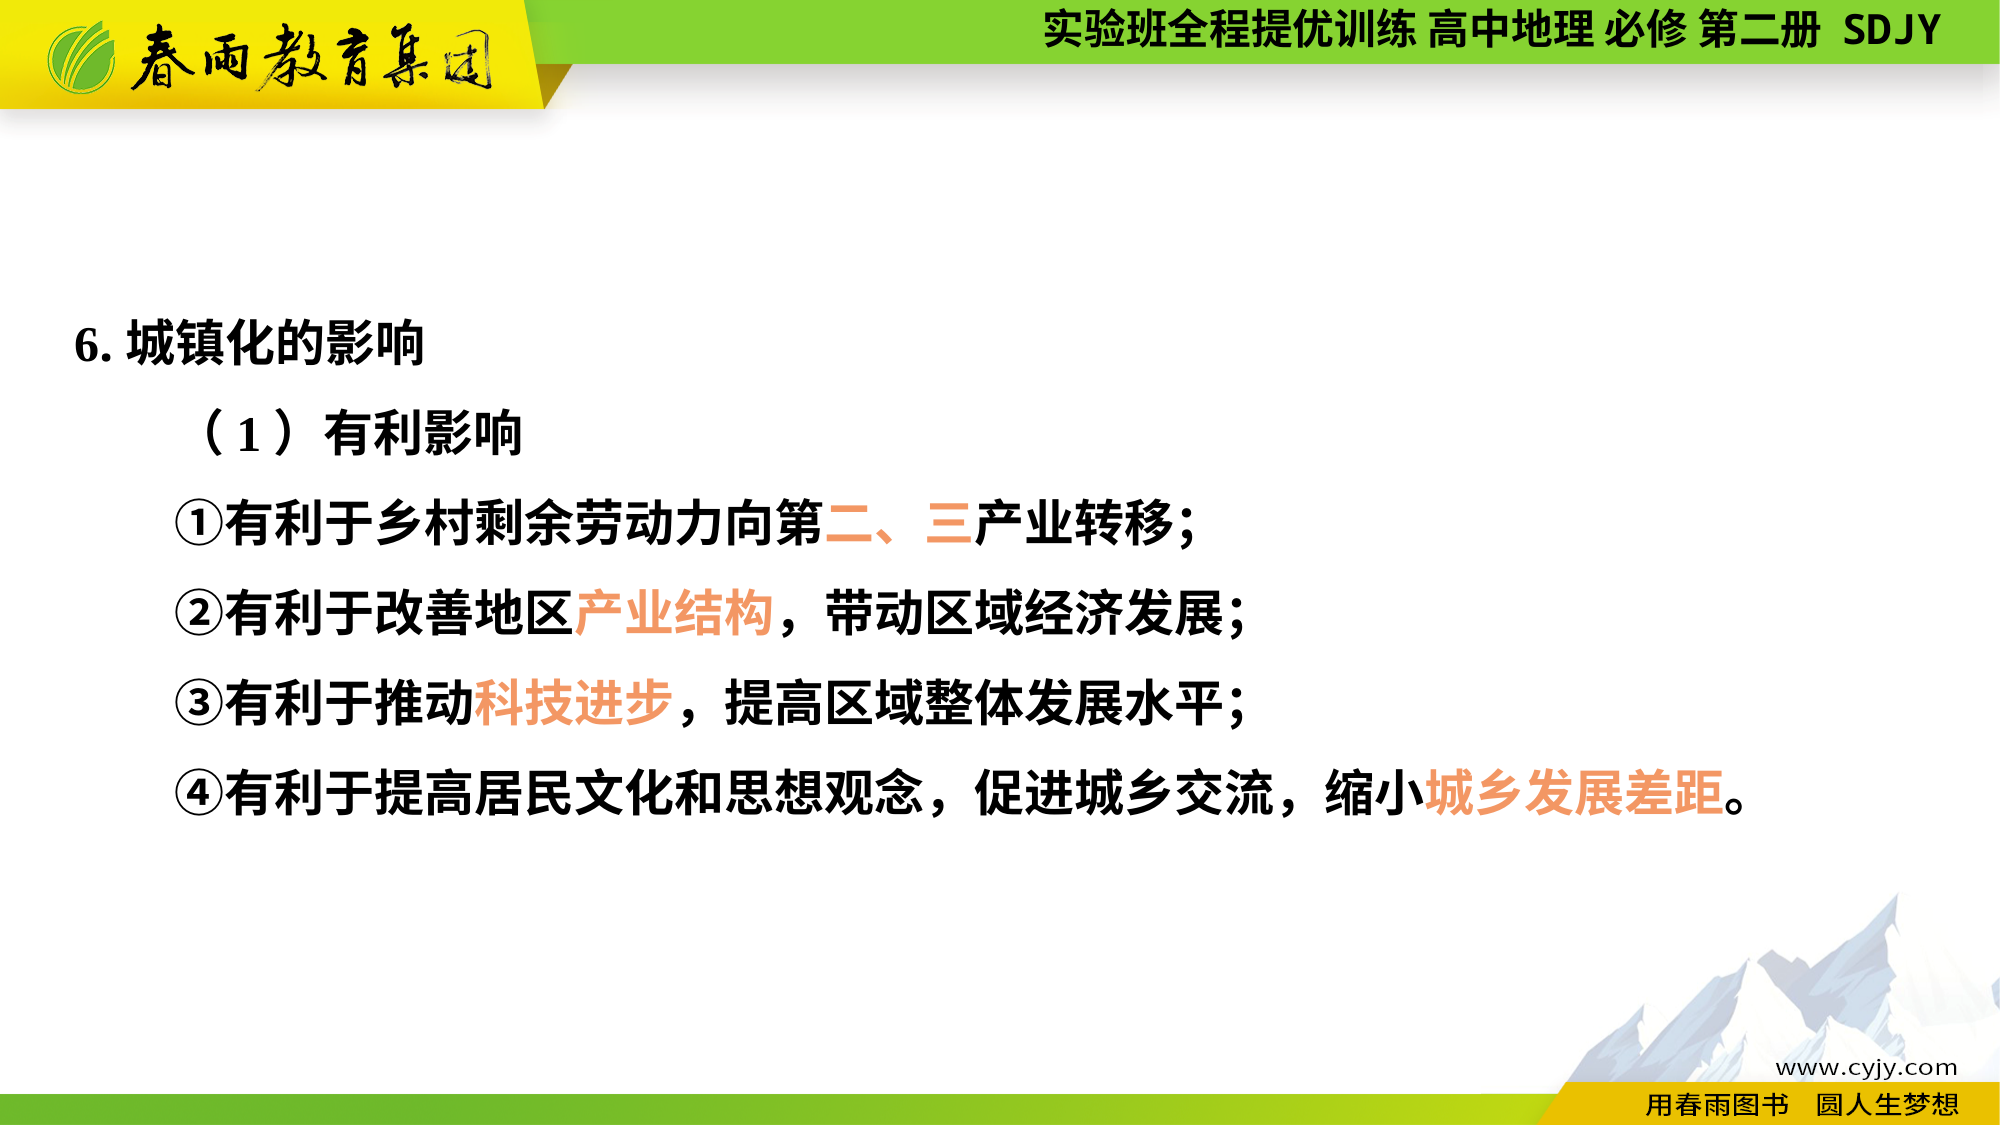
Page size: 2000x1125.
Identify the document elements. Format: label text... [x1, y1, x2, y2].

picture [0, 0, 2000, 1125]
list 6.城镇化的影响 （1）有利影响 ①有利于乡村剩余劳动力向第二、三产业转移； ②有利于改善地区产业结构，带动区域经济发展； ③有利于推动科技进步，提高区域整体发展水平； ④有利于提高居民文化和思想观念，促进城乡交流，缩小城乡发展差距。 [59, 273, 1944, 823]
